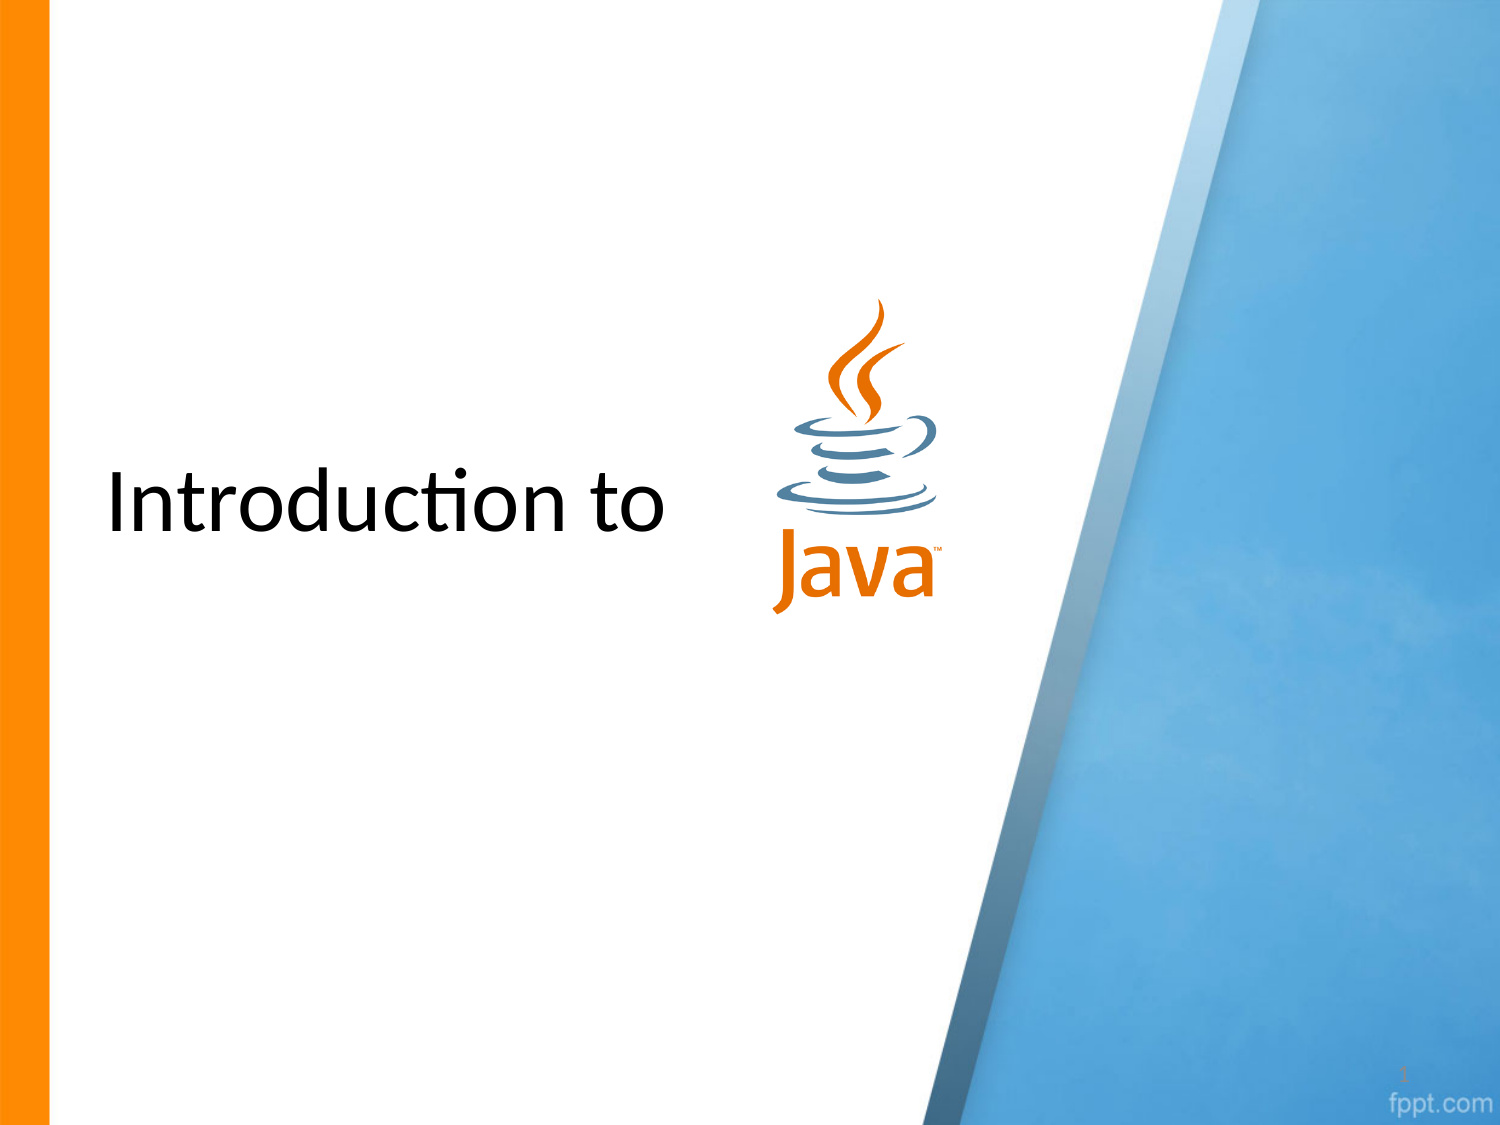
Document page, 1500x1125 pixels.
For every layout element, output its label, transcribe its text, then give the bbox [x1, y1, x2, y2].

slide_number 1 [1074, 1042, 1425, 1103]
title Introduction to [0, 412, 664, 579]
picture [0, 0, 1500, 1125]
